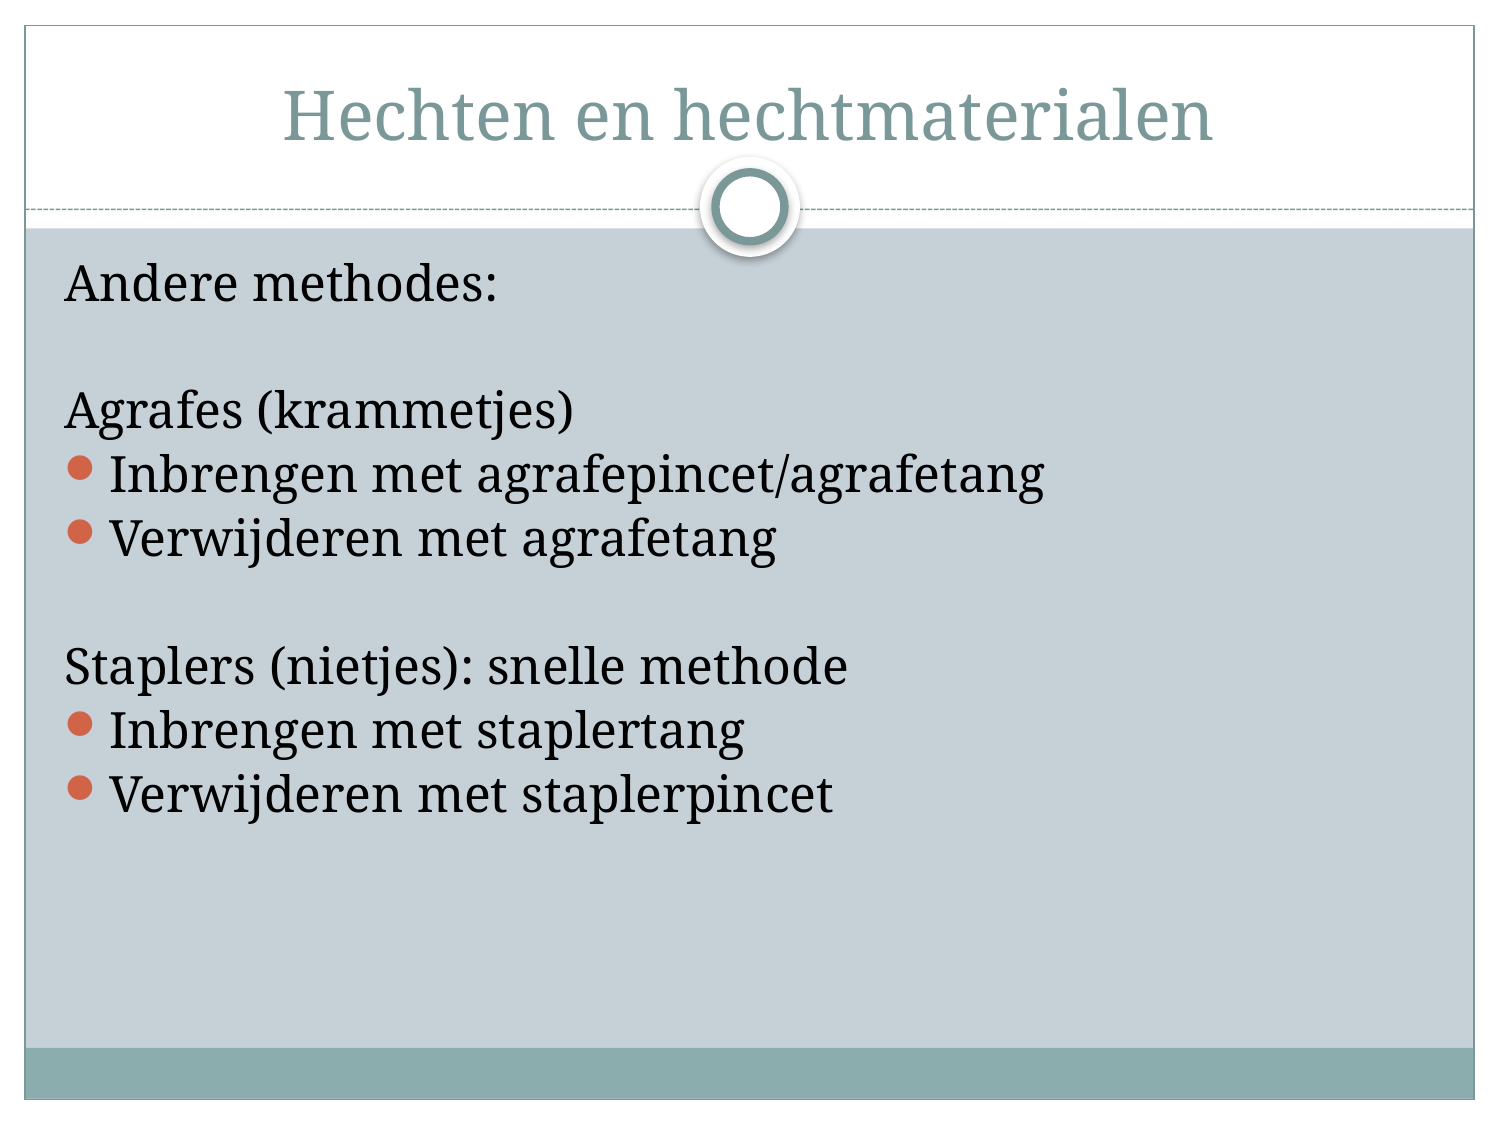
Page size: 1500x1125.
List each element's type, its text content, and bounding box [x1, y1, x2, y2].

list Andere methodes: Agrafes (krammetjes) Inbrengen met agrafepincet/agrafetang Verwijderen met agrafetang Staplers (nietjes): snelle methode Inbrengen met staplertang Verwijderen met staplerpincet [49, 250, 1445, 1001]
title Hechten en hechtmaterialen [49, 37, 1450, 162]
